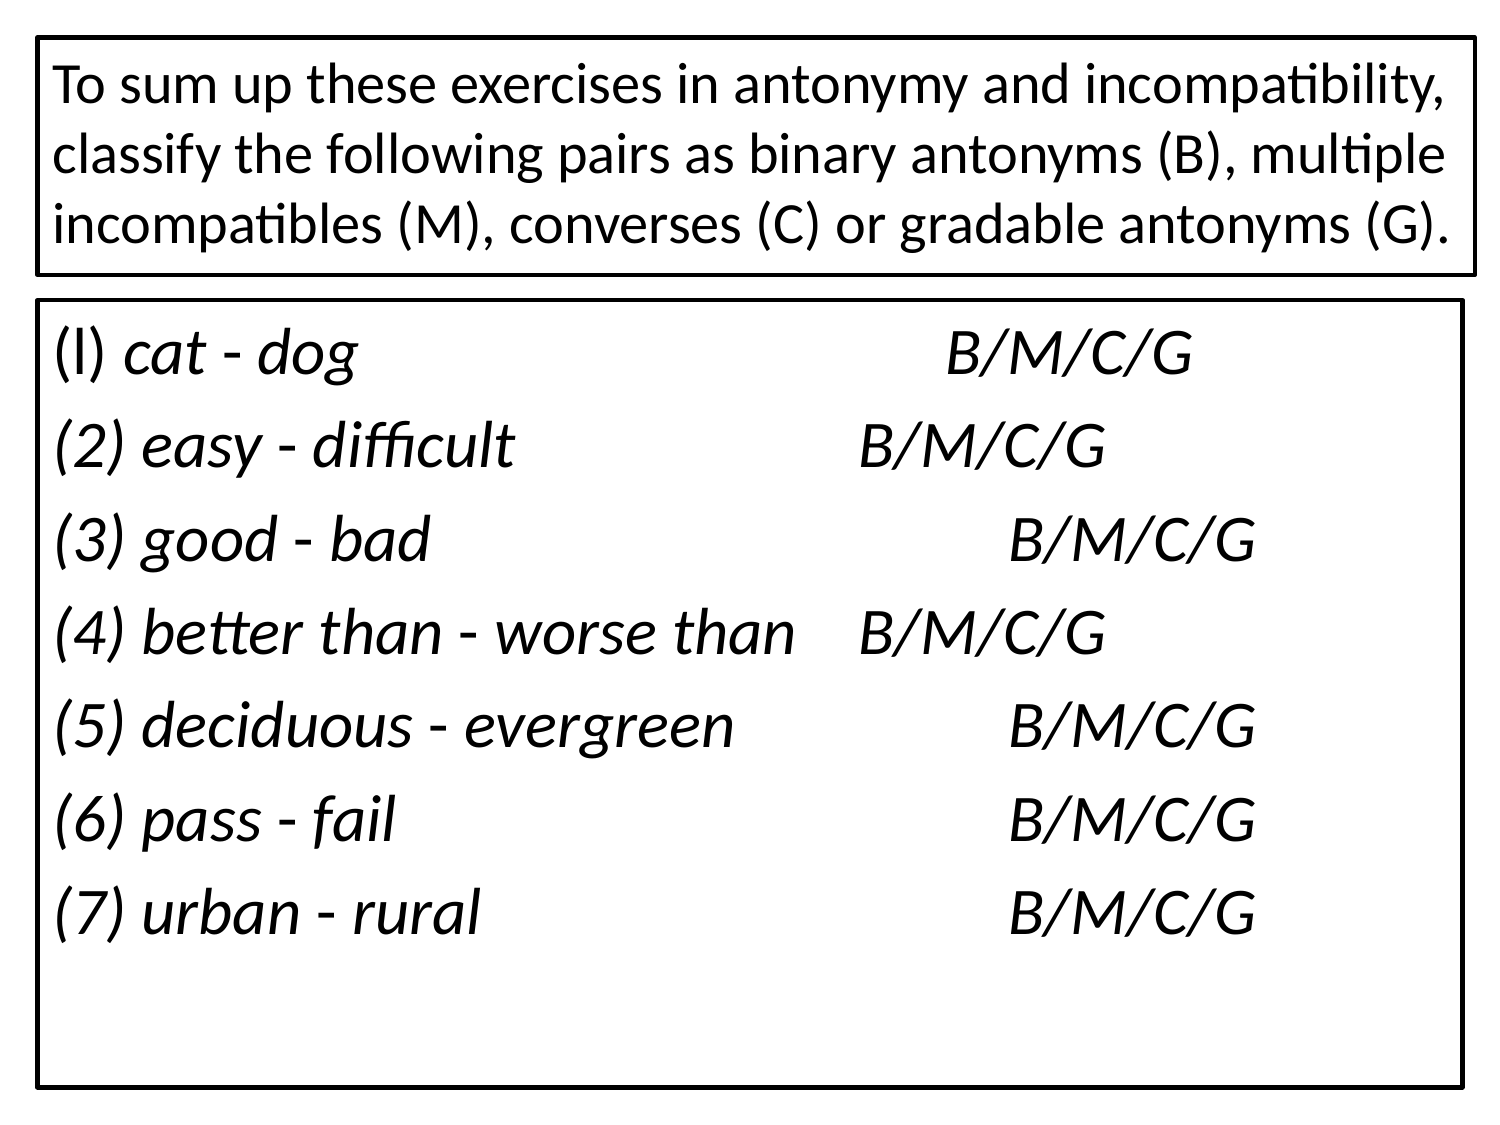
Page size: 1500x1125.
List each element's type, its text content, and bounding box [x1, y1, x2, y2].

list (l) cat - dog B/M/C/G (2) easy - difficult B/M/C/G (3) good - bad B/M/C/G (4) better than - worse than B/M/C/G (5) deciduous - evergreen B/M/C/G (6) pass - fail B/M/C/G (7) urban - rural B/M/C/G [35, 298, 1465, 1090]
title To sum up these exercises in antonymy and incompatibility, classify the following pairs as binary antonyms (B), multiple incompatibles (M), converses (C) or gradable antonyms (G). [35, 35, 1477, 277]
